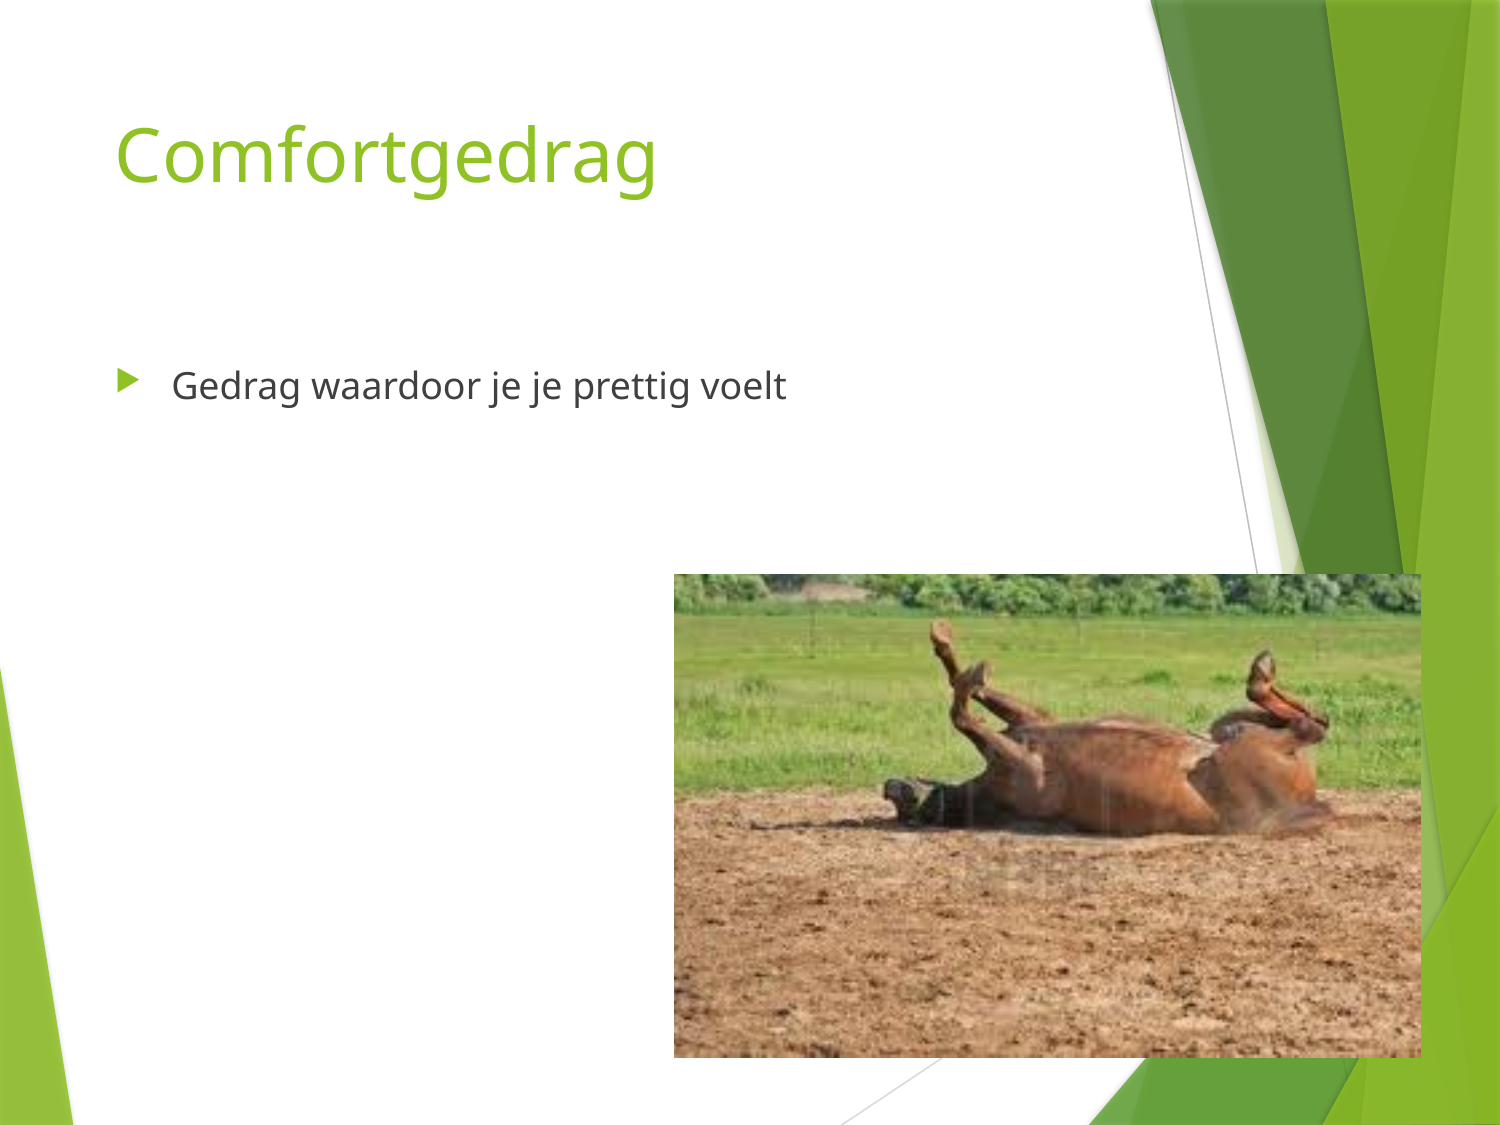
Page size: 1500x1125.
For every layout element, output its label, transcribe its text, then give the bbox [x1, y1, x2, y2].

title Comfortgedrag [99, 99, 1142, 317]
picture [674, 573, 1421, 1059]
list Gedrag waardoor je je prettig voelt [99, 354, 1142, 992]
